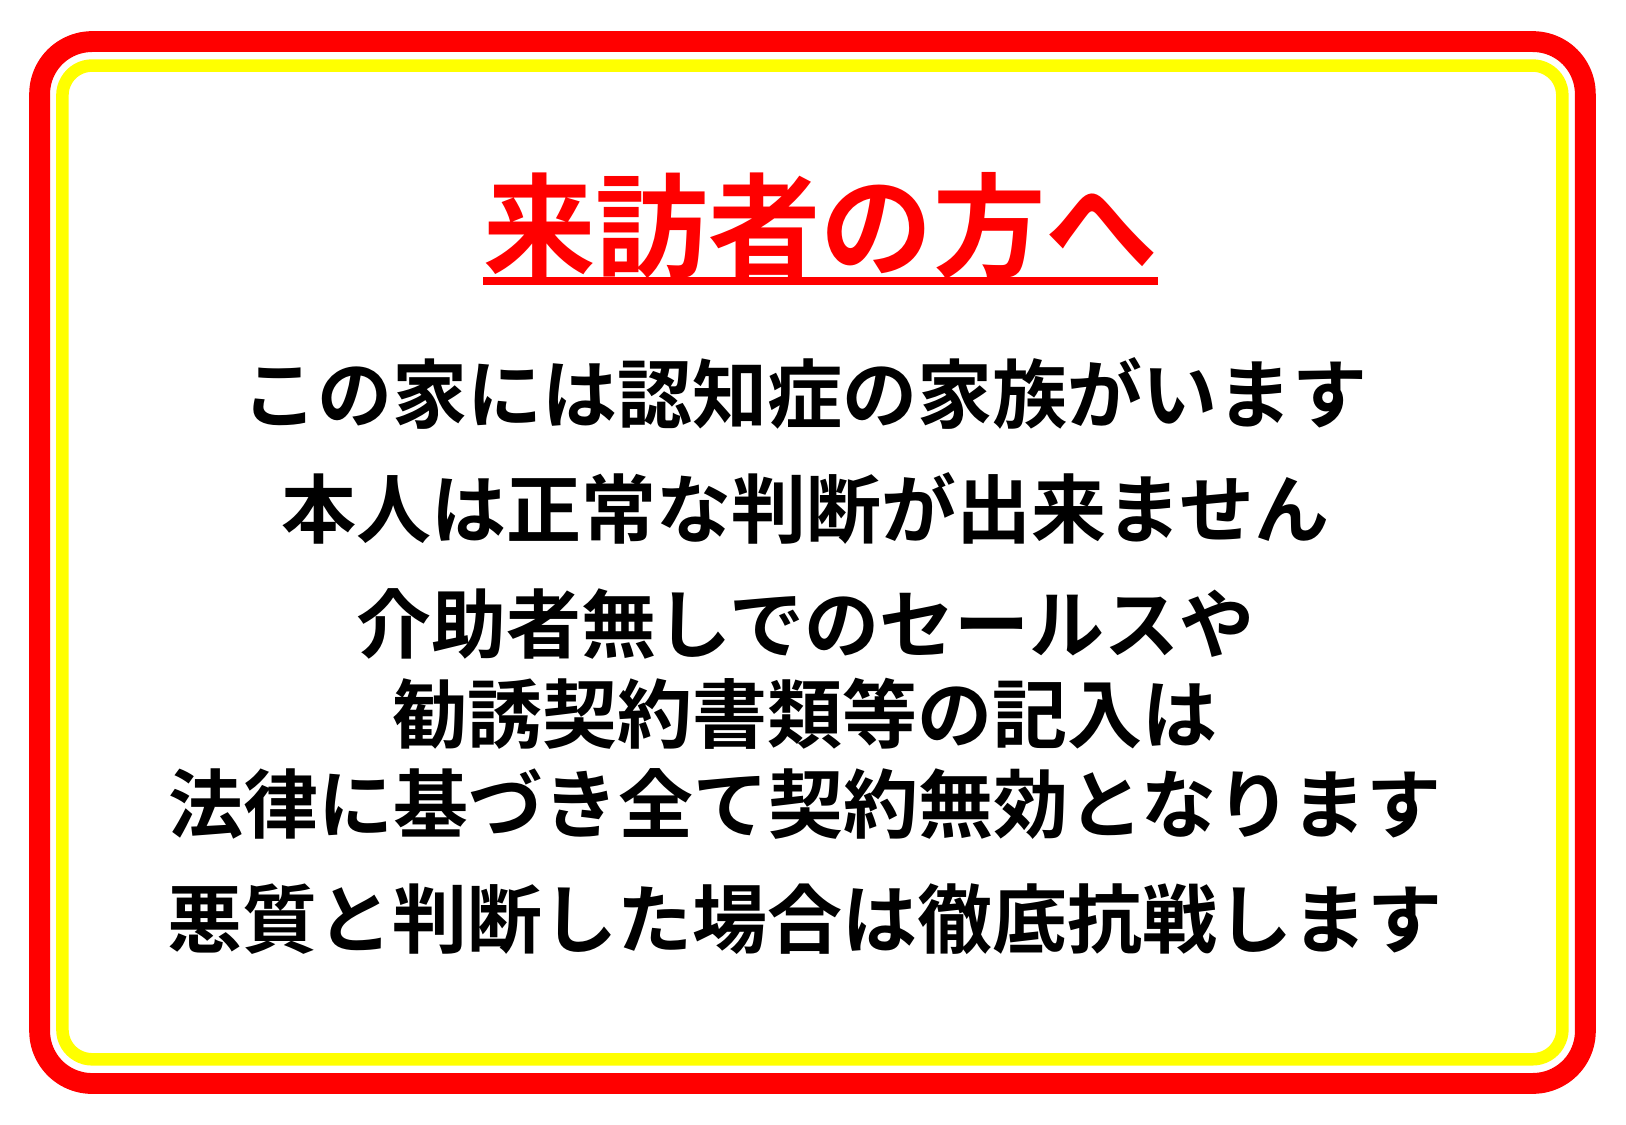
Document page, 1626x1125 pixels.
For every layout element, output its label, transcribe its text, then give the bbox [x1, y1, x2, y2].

text_box 来訪者の方へ [173, 148, 1468, 299]
text_box この家には認知症の家族がいます 本人は正常な判断が出来ません 介助者無しでのセールスや 勧誘契約書類等の記入は 法律に基づき全て契約無効となります 悪質と判断した場合は徹底抗戦します [111, 340, 1500, 971]
text_box [60, 63, 1565, 1062]
text_box [37, 39, 1588, 1086]
